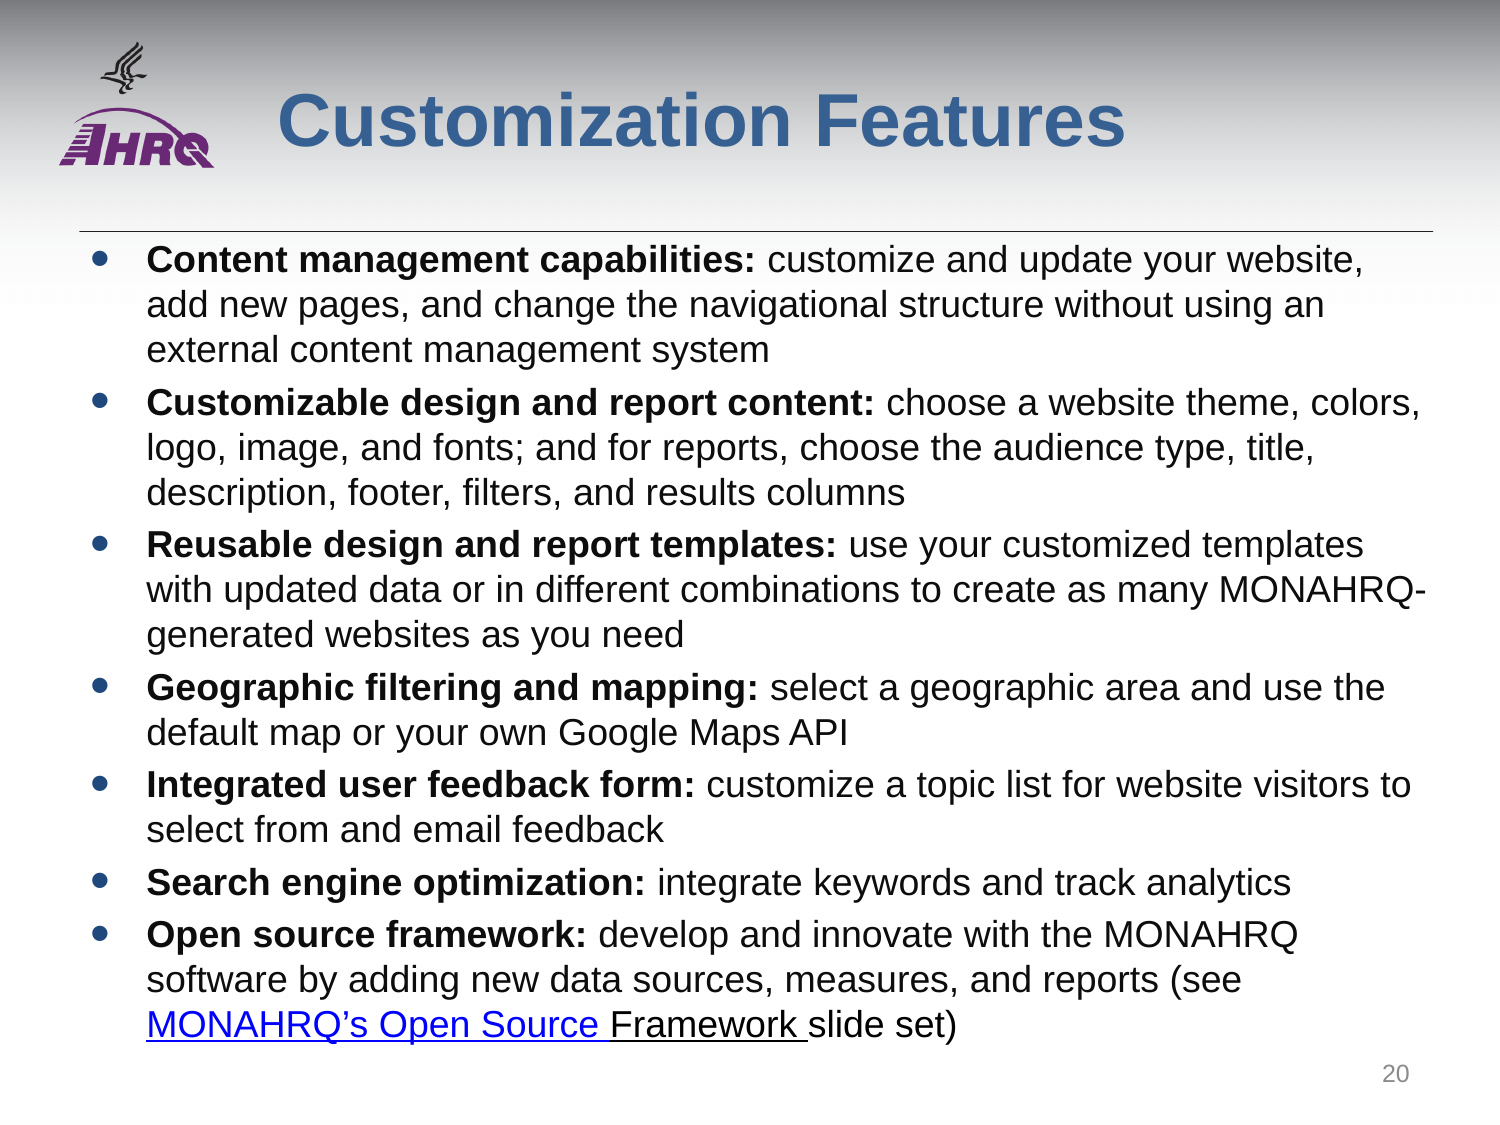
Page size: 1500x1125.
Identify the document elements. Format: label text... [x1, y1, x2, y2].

title Customization Features [262, 45, 1425, 188]
list Content management capabilities: customize and update your website, add new pages, and change the navigational structure without using an external content management system Customizable design and report content: choose a website theme, colors, logo, image, and fonts; and for reports, choose the audience type, title, description, footer, filters, and results columns Reusable design and report templates: use your customized templates with updated data or in different combinations to create as many MONAHRQ-generated websites as you need Geographic filtering and mapping: select a geographic area and use the default map or your own Google Maps API Integrated user feedback form: customize a topic list for website visitors to select from and email feedback Search engine optimization: integrate keywords and track analytics Open source framework: develop and innovate with the MONAHRQ software by adding new data sources, measures, and reports (see MONAHRQ’s Open Source Framework slide set) [75, 227, 1450, 1103]
picture [0, 0, 1500, 1125]
slide_number 20 [1074, 1042, 1425, 1103]
